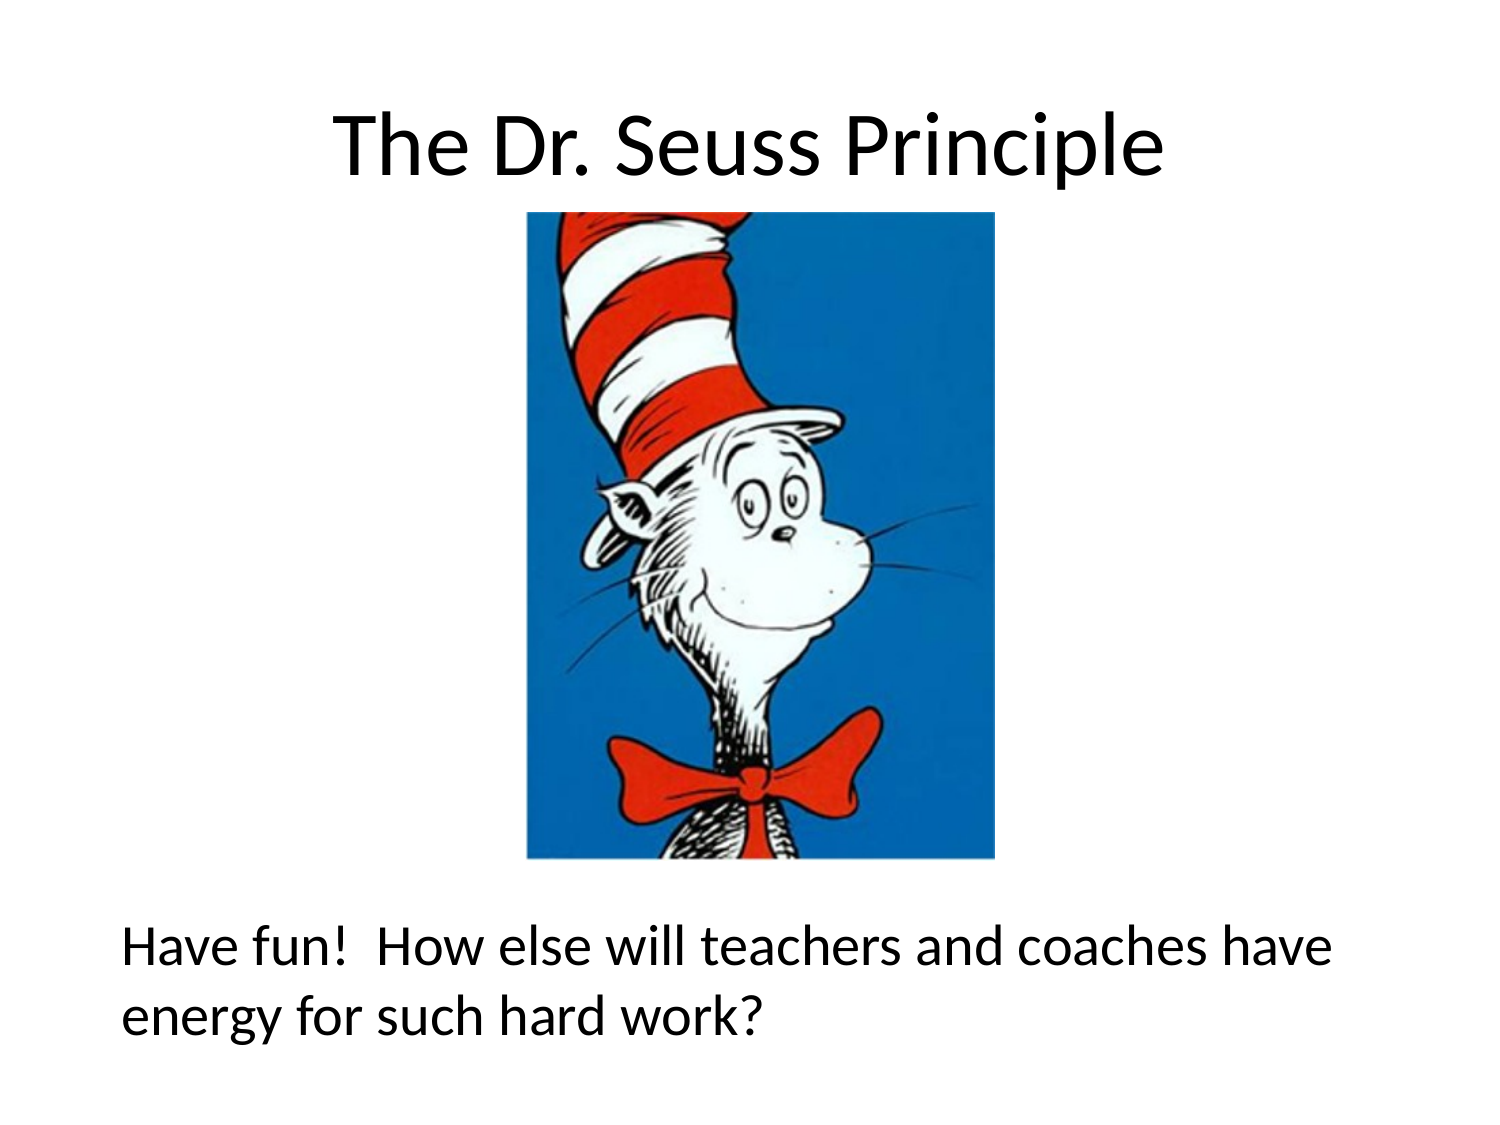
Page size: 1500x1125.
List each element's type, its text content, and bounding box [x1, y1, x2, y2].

picture [524, 212, 995, 861]
text_box Have fun! How else will teachers and coaches have energy for such hard work? [106, 899, 1349, 1055]
title The Dr. Seuss Principle [75, 45, 1425, 233]
